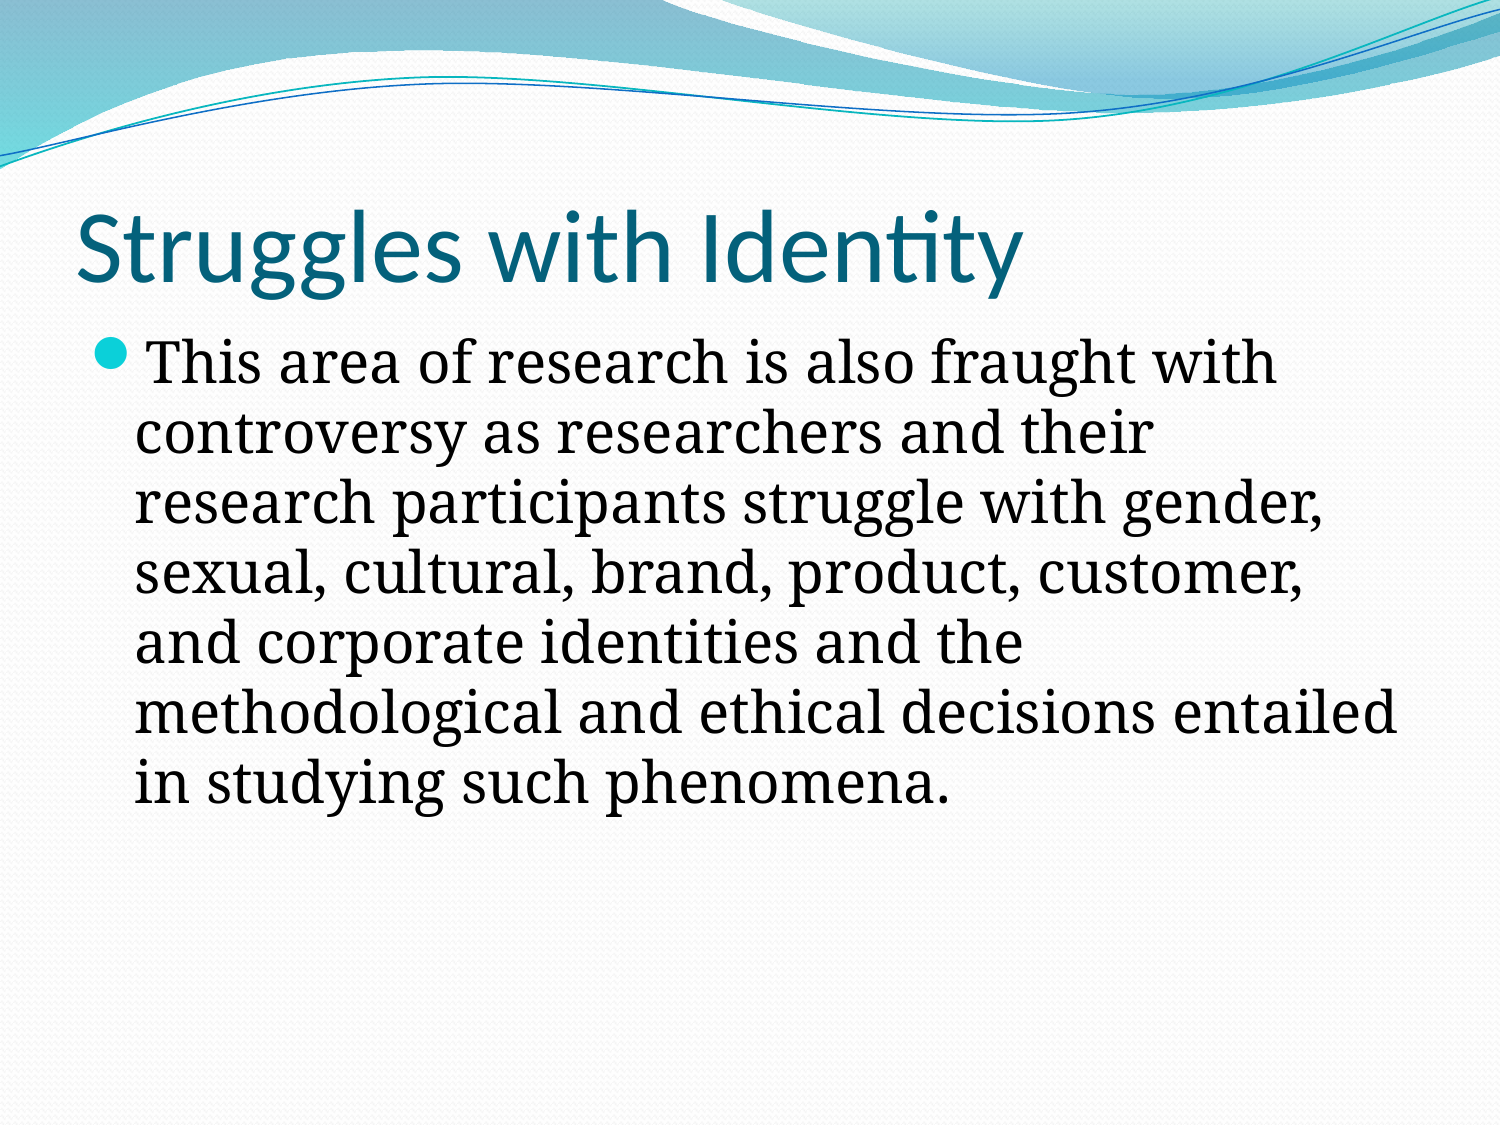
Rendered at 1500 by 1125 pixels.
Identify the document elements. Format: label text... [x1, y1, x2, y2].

list This area of research is also fraught with controversy as researchers and their research participants struggle with gender, sexual, cultural, brand, product, customer, and corporate identities and the methodological and ethical decisions entailed in studying such phenomena. [74, 317, 1426, 1038]
title Struggles with Identity [74, 115, 1426, 304]
